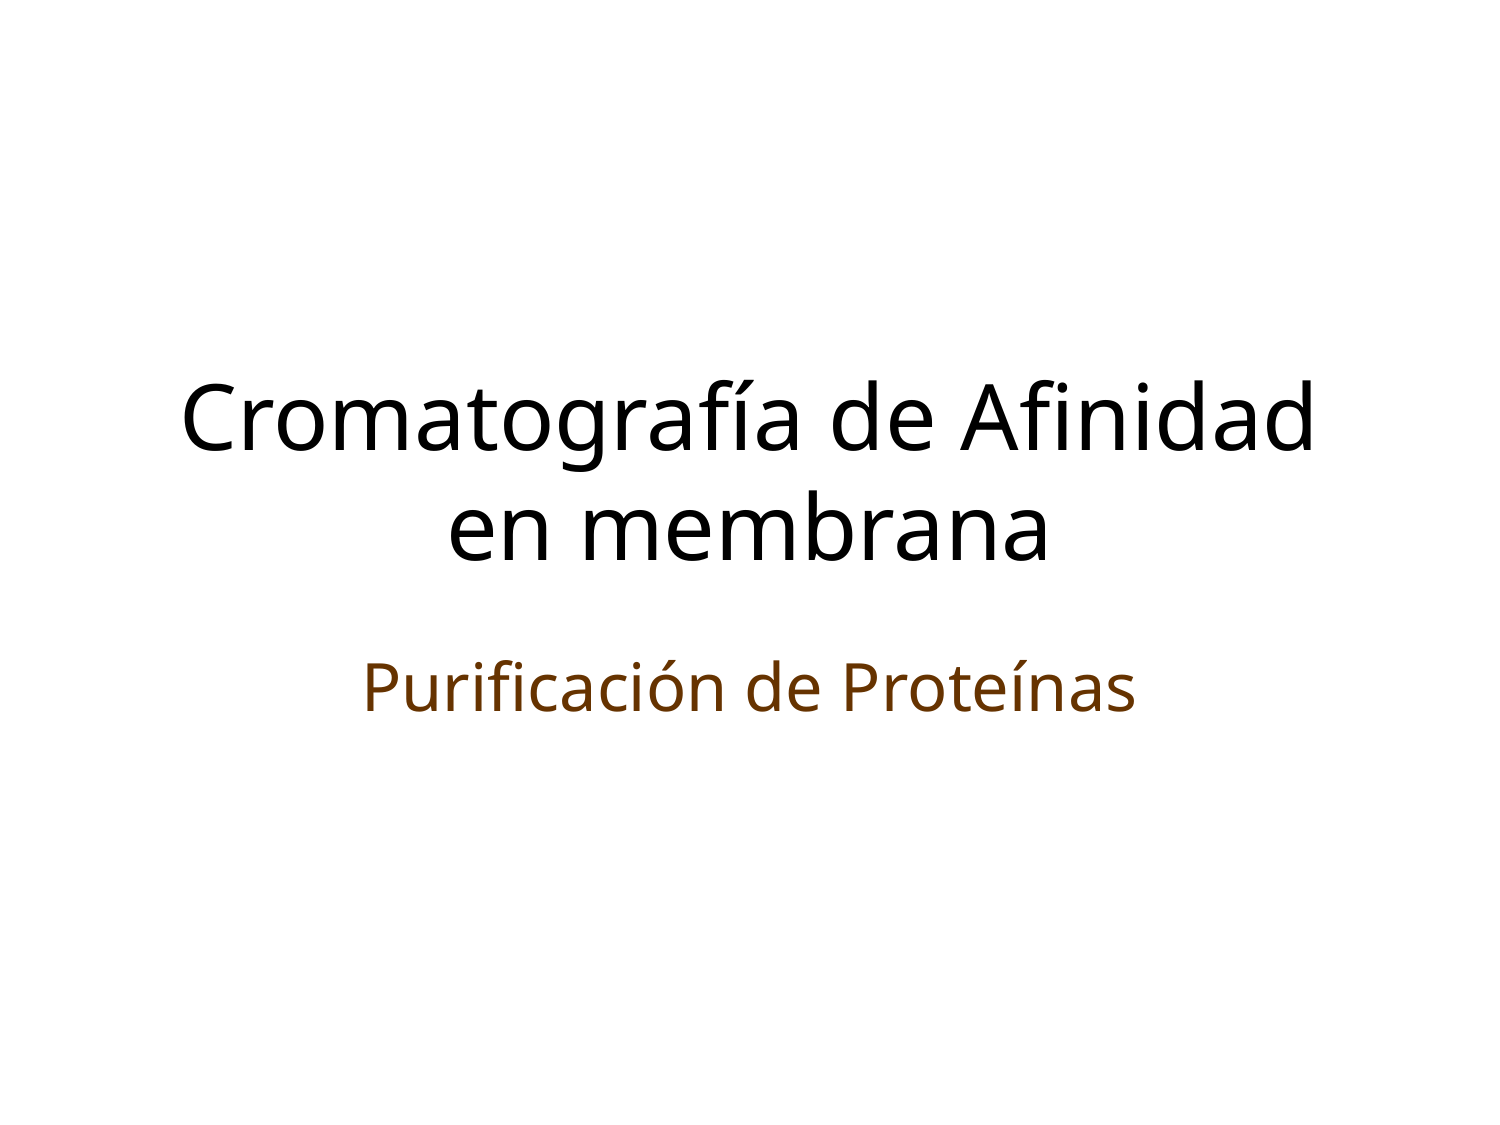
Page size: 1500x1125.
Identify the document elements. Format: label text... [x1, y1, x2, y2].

subtitle Purificación de Proteínas [224, 637, 1276, 926]
title Cromatografía de Afinidad en membrana [112, 374, 1388, 563]
